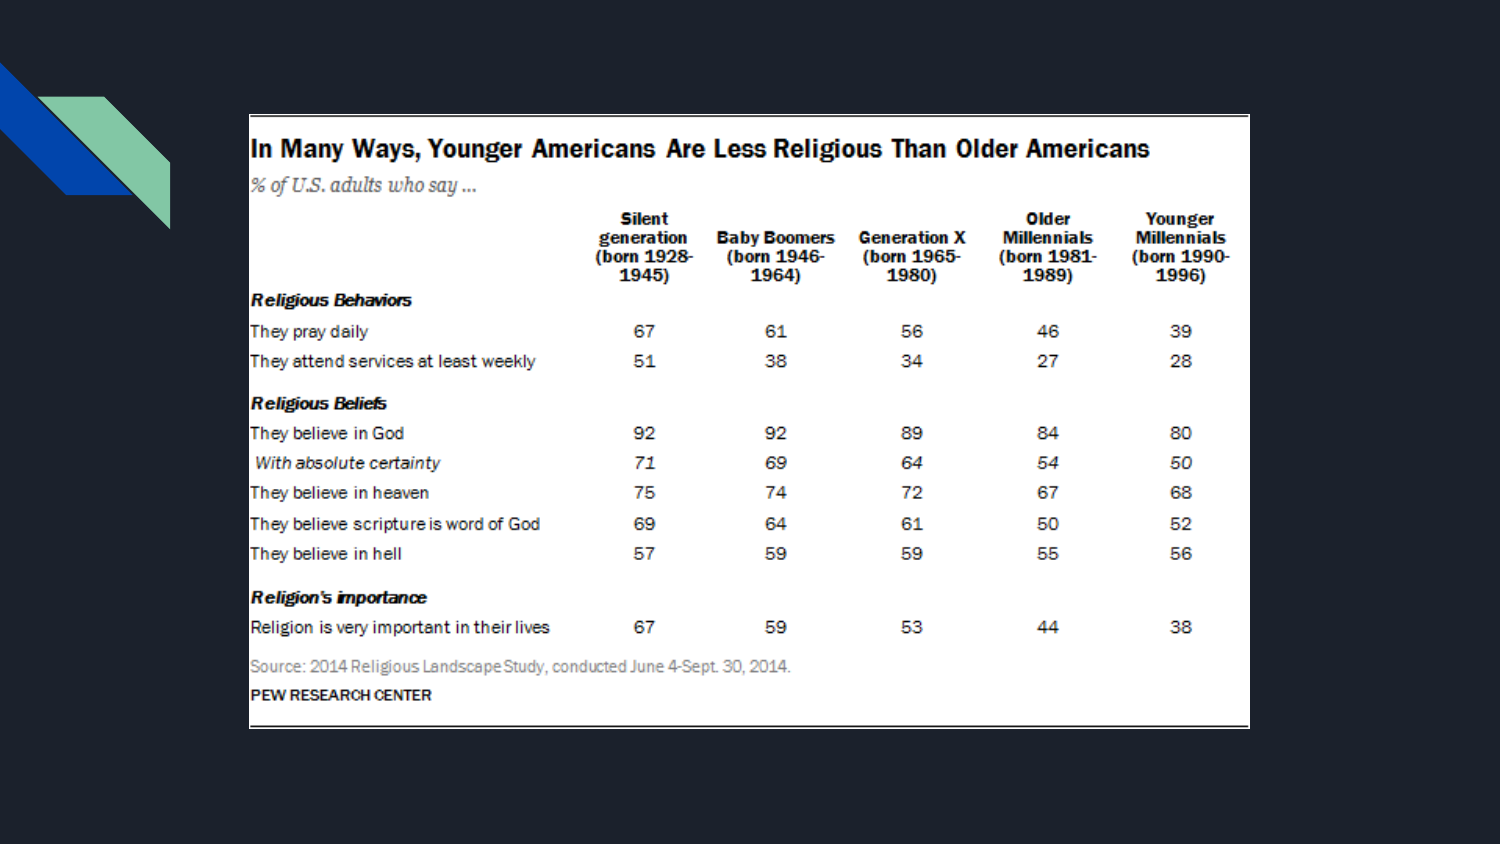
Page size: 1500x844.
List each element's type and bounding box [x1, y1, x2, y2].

picture [249, 114, 1251, 730]
